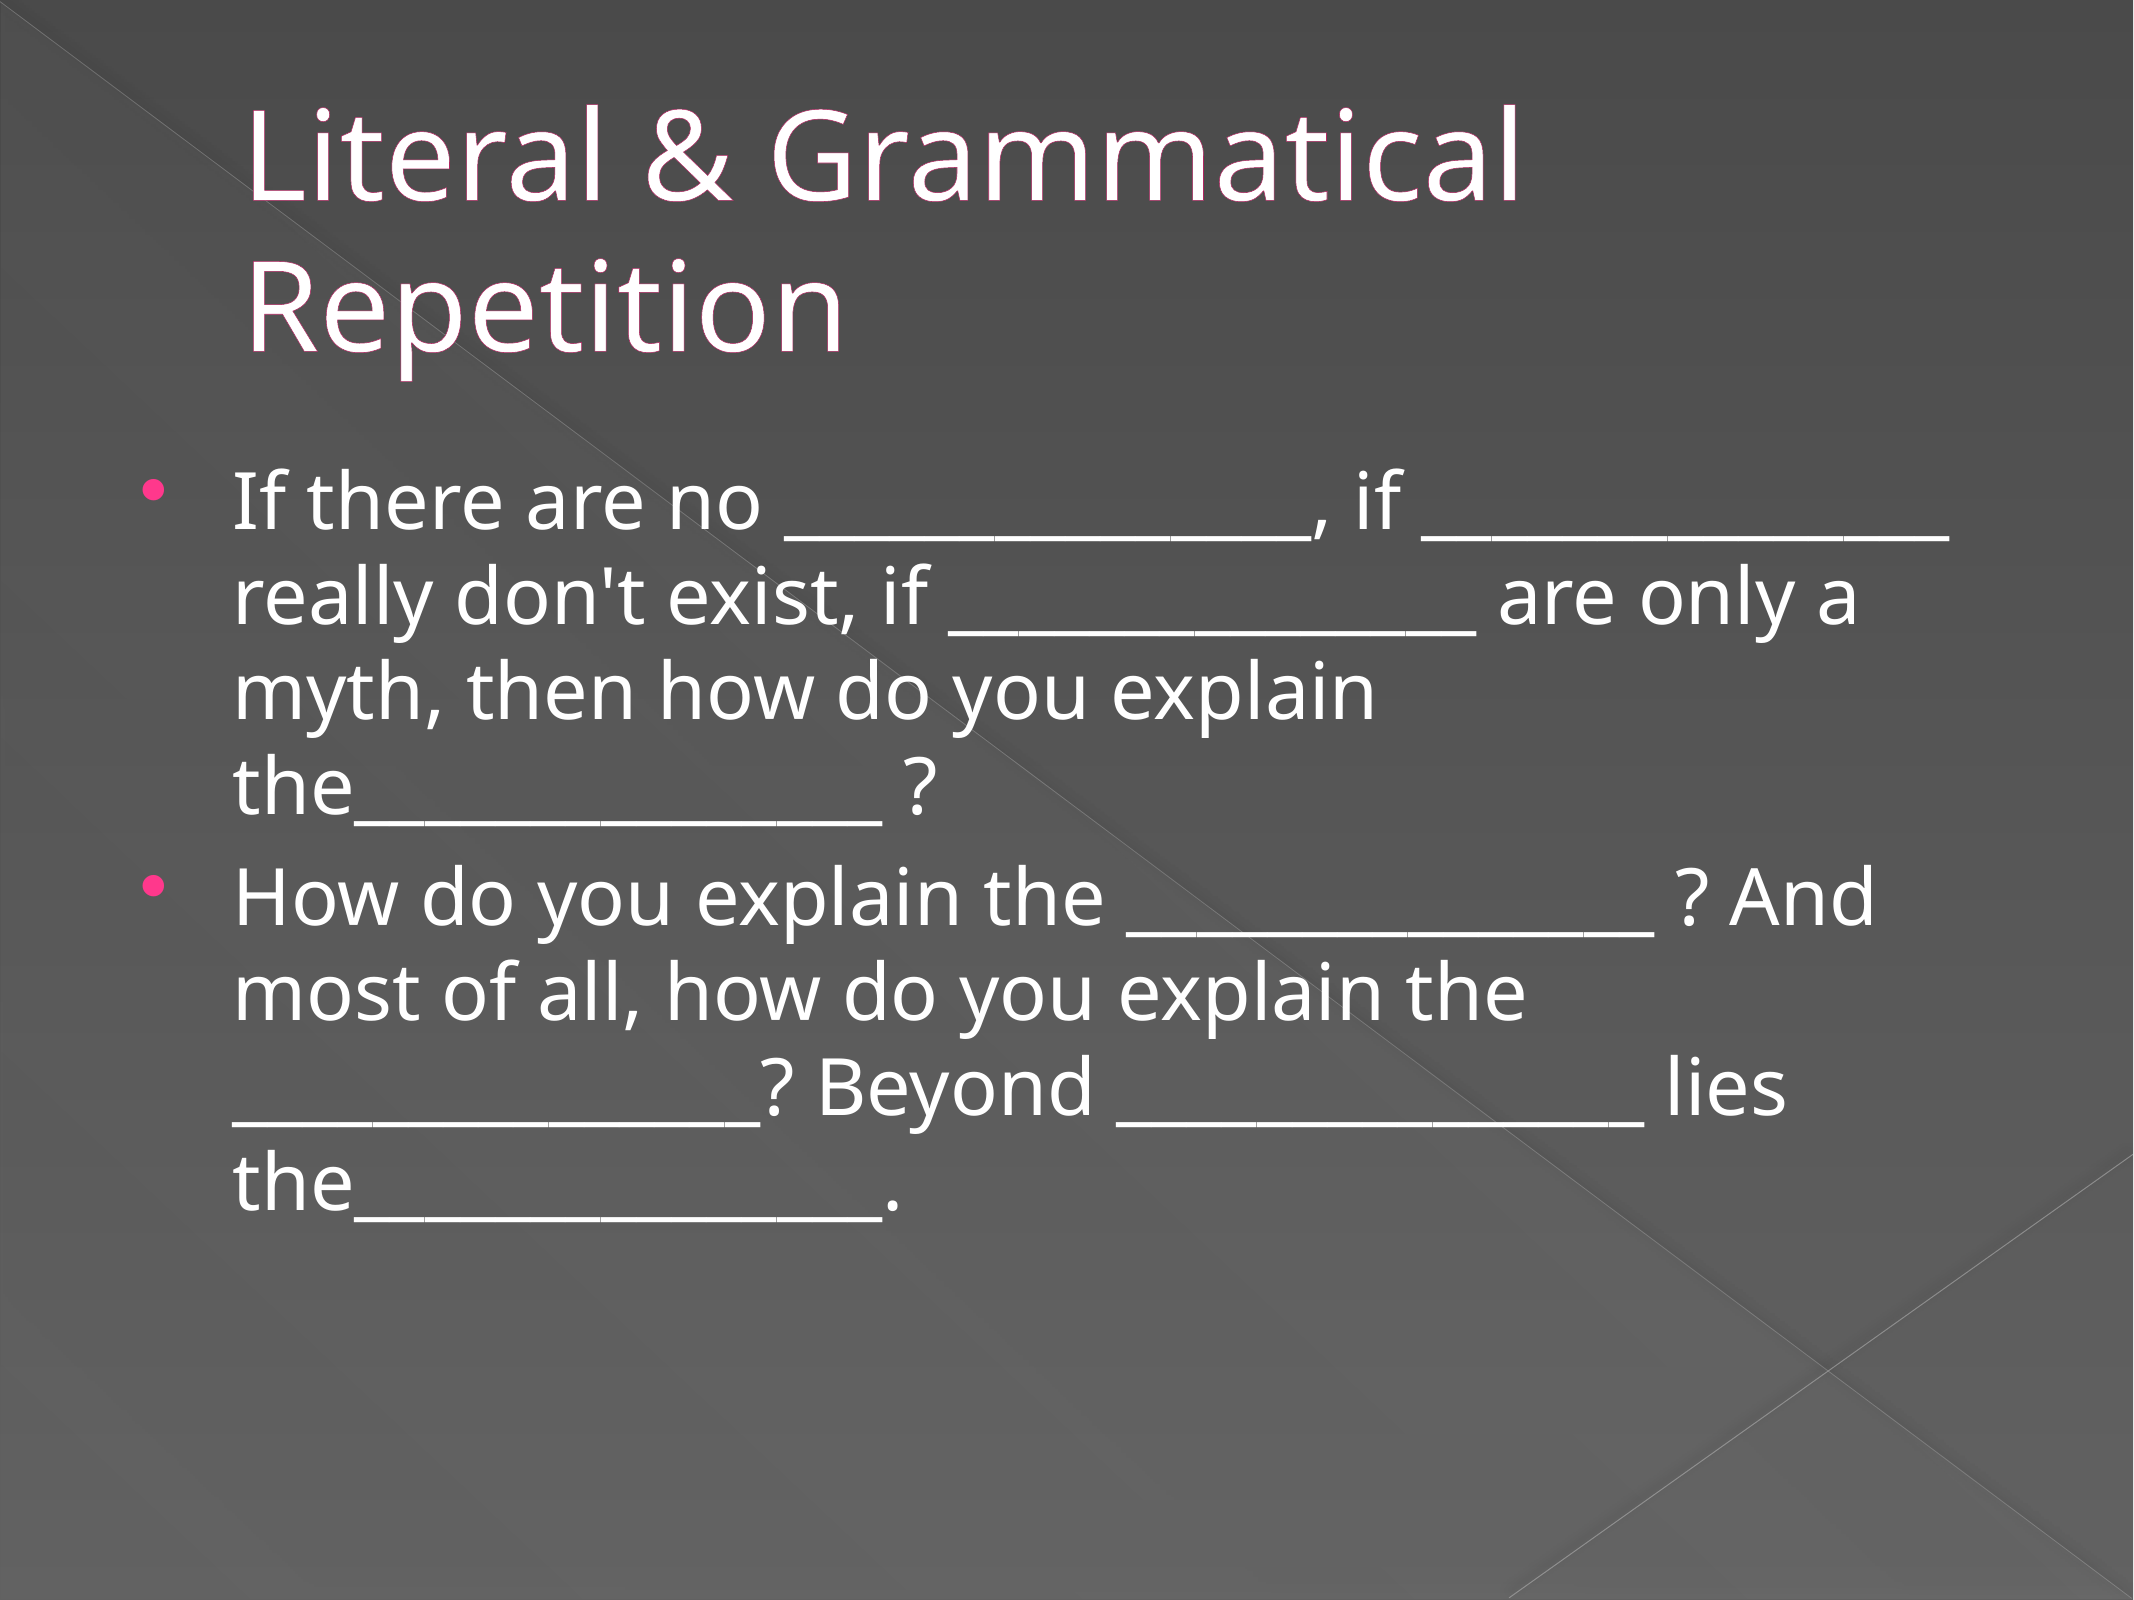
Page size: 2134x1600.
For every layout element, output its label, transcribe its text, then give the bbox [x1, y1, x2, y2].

list If there are no _______________, if _______________ really don't exist, if _______________ are only a myth, then how do you explain the_______________ ? How do you explain the _______________ ? And most of all, how do you explain the _______________? Beyond _______________ lies the_______________. [106, 439, 2027, 1506]
title Literal & Grammatical Repetition [106, 62, 2027, 389]
